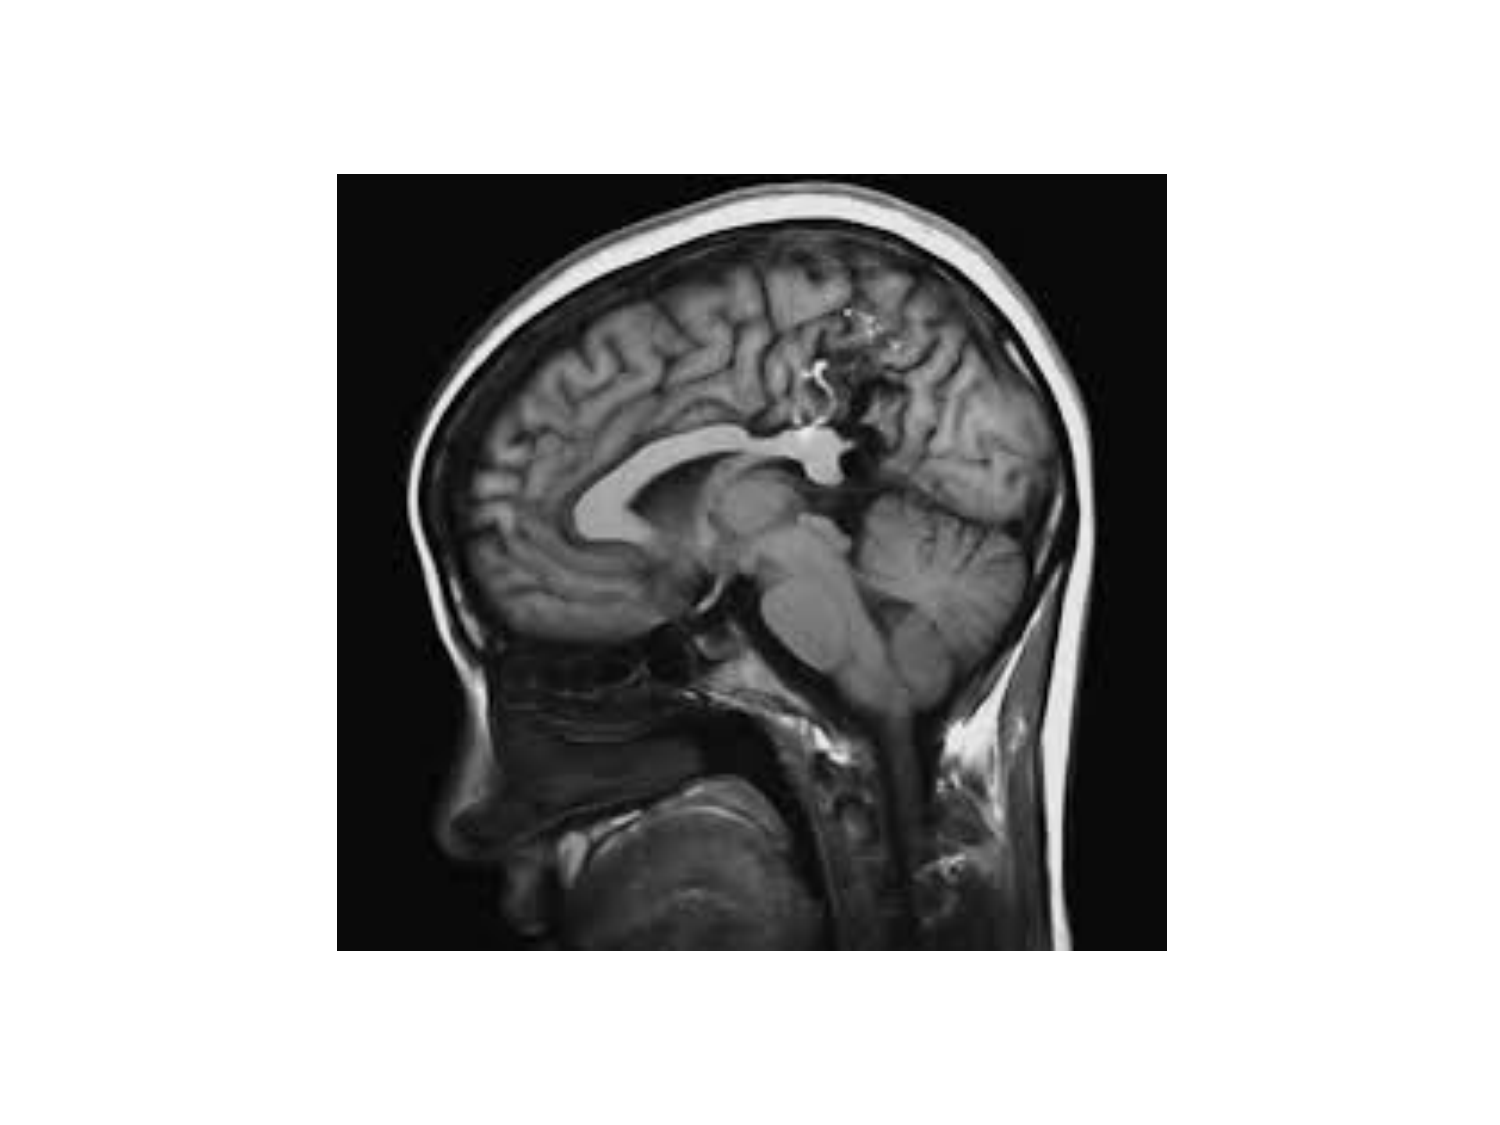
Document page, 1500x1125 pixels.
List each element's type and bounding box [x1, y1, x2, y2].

list [337, 174, 1167, 951]
